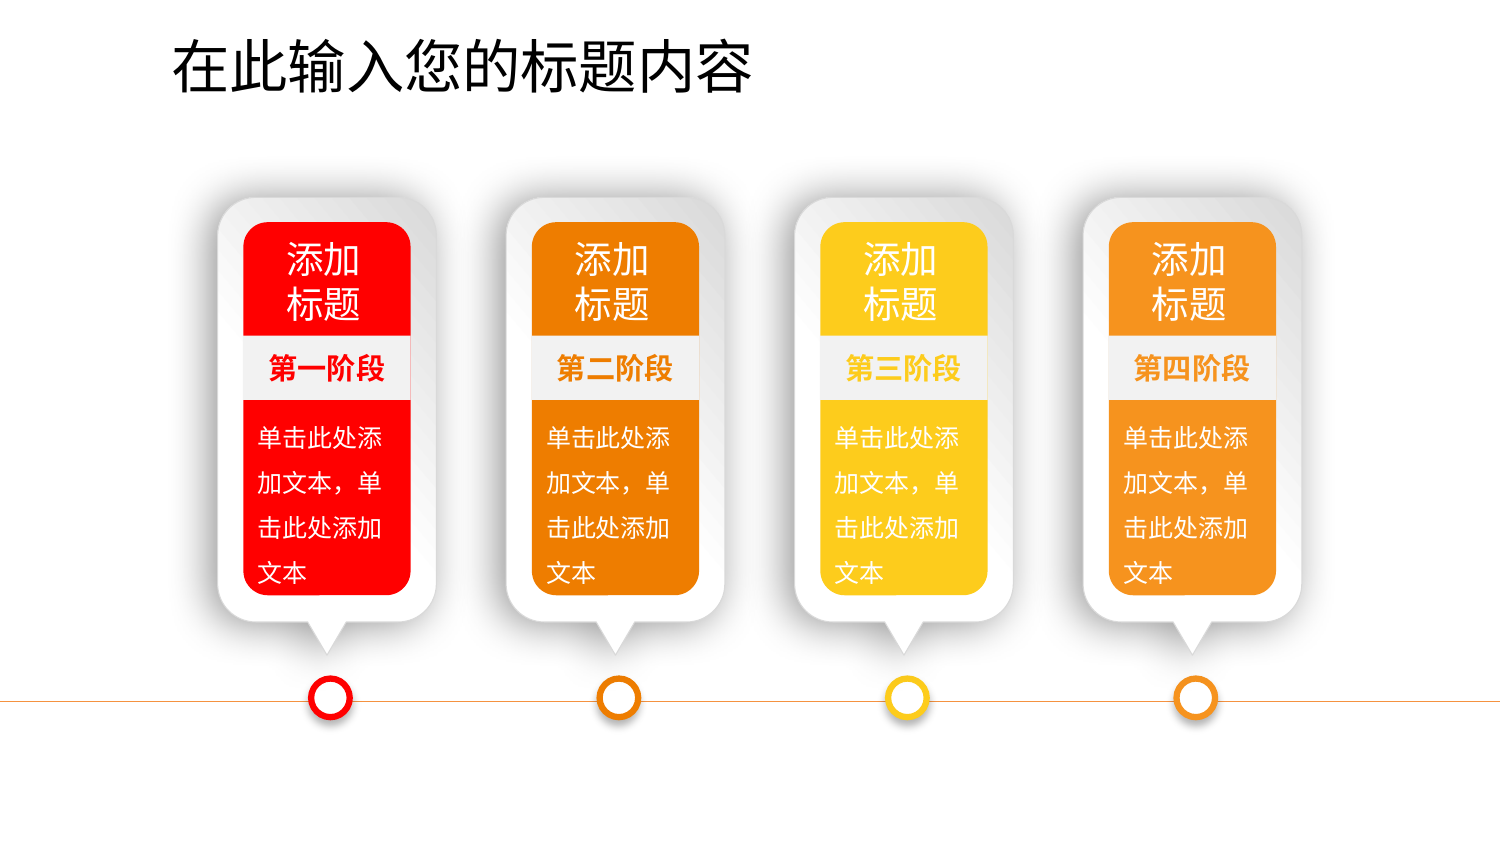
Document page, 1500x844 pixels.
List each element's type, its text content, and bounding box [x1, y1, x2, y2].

text_box [309, 676, 352, 700]
text_box 在此输入您的标题内容 [156, 22, 793, 108]
text_box [597, 676, 641, 700]
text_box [217, 197, 437, 656]
text_box [601, 710, 637, 720]
text_box [885, 676, 929, 700]
text_box [889, 710, 925, 720]
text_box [794, 197, 1014, 656]
text_box [1178, 710, 1214, 720]
text_box [312, 710, 348, 720]
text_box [505, 197, 726, 656]
text_box [1174, 676, 1218, 700]
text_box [1082, 197, 1303, 656]
